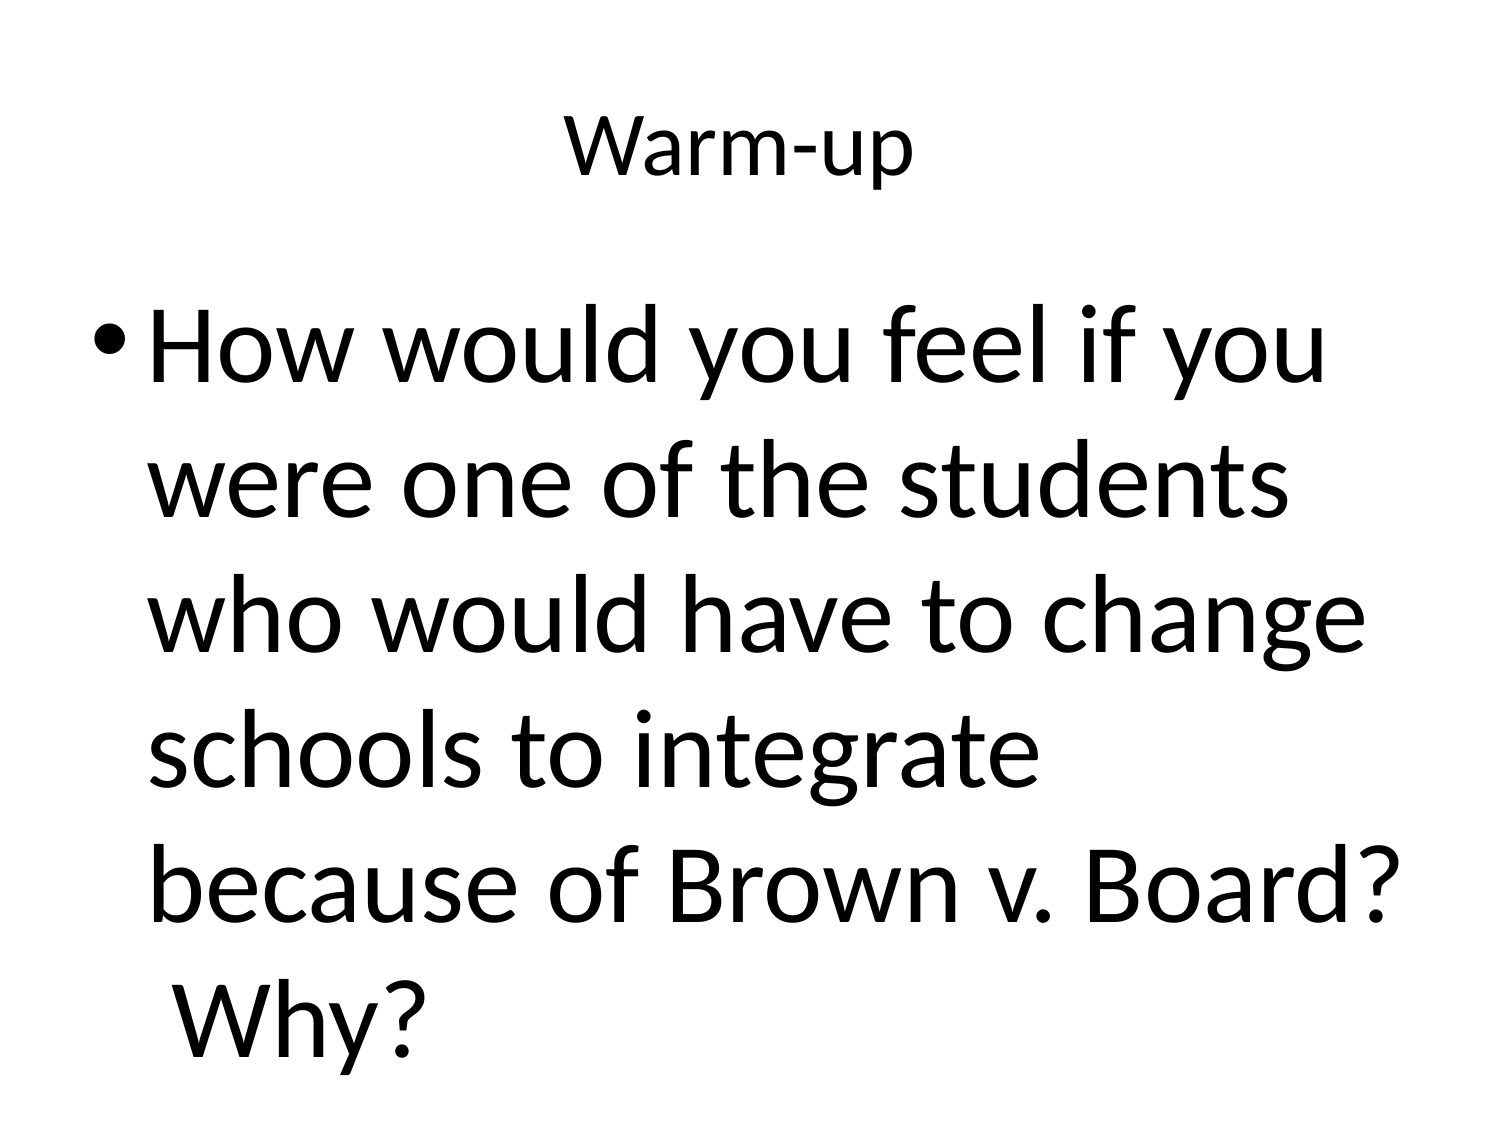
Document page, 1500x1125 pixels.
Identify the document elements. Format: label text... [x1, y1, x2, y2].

title Warm-up [75, 45, 1425, 233]
list How would you feel if you were one of the students who would have to change schools to integrate because of Brown v. Board? Why? [75, 262, 1425, 1005]
